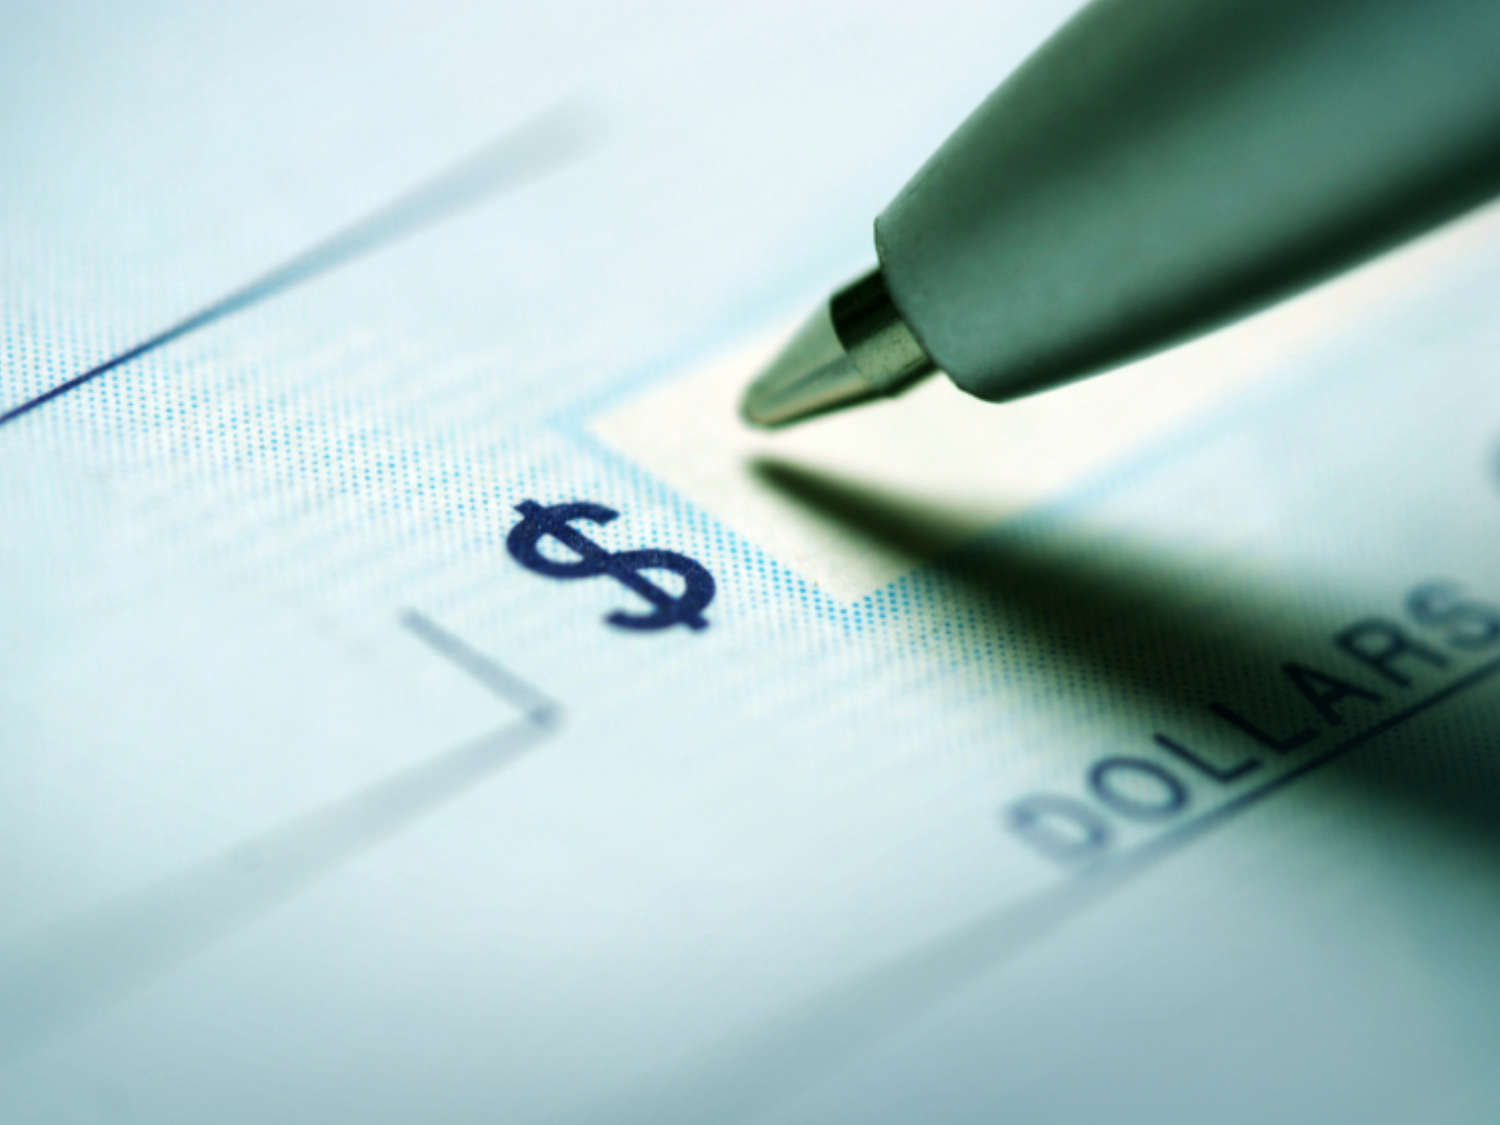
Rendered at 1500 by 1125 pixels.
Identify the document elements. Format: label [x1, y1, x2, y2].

list [0, 0, 1500, 1125]
